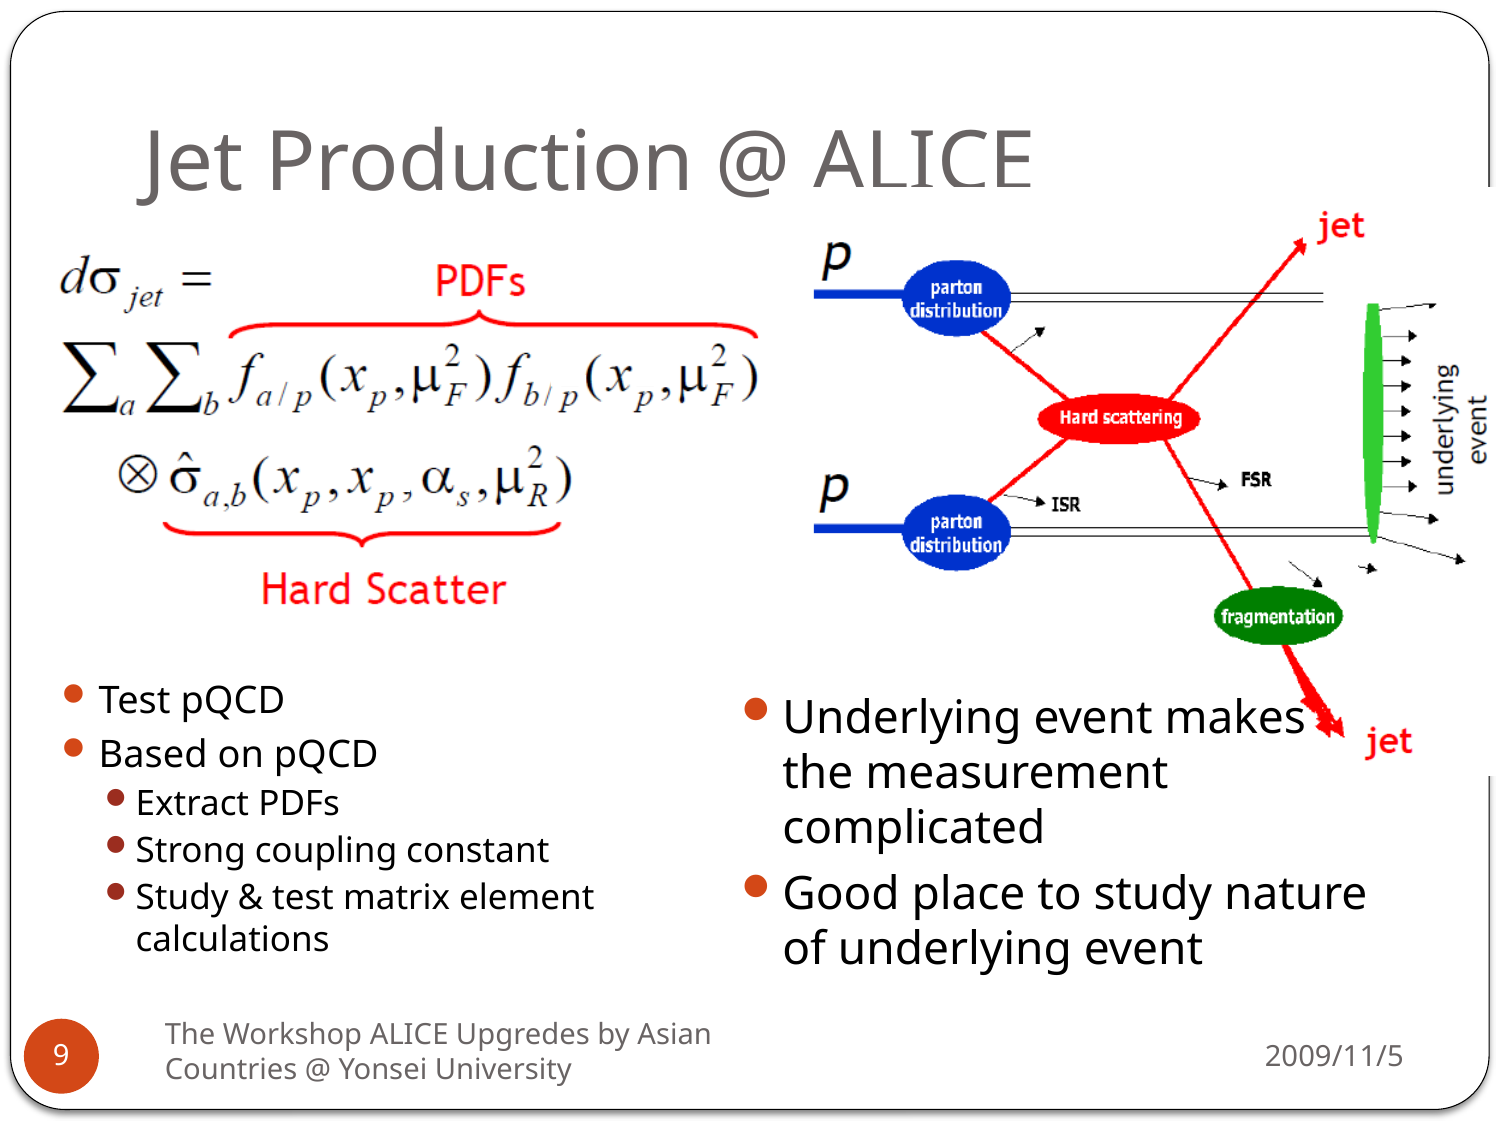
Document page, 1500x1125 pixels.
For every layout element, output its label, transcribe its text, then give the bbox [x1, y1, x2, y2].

slide_number 9 [23, 1018, 99, 1094]
picture [34, 234, 774, 628]
picture [795, 187, 1500, 777]
text_box Underlying event makes the measurement complicated Good place to study nature of underlying event [726, 679, 1395, 1005]
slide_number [1012, 1015, 1419, 1094]
footer The Workshop ALICE Upgredes by Asian Countries @ Yonsei University [150, 1012, 800, 1088]
list Test pQCD Based on pQCD Extract PDFs Strong coupling constant Study & test matrix element calculations [46, 667, 715, 970]
title Jet Production @ ALICE [128, 35, 1404, 223]
